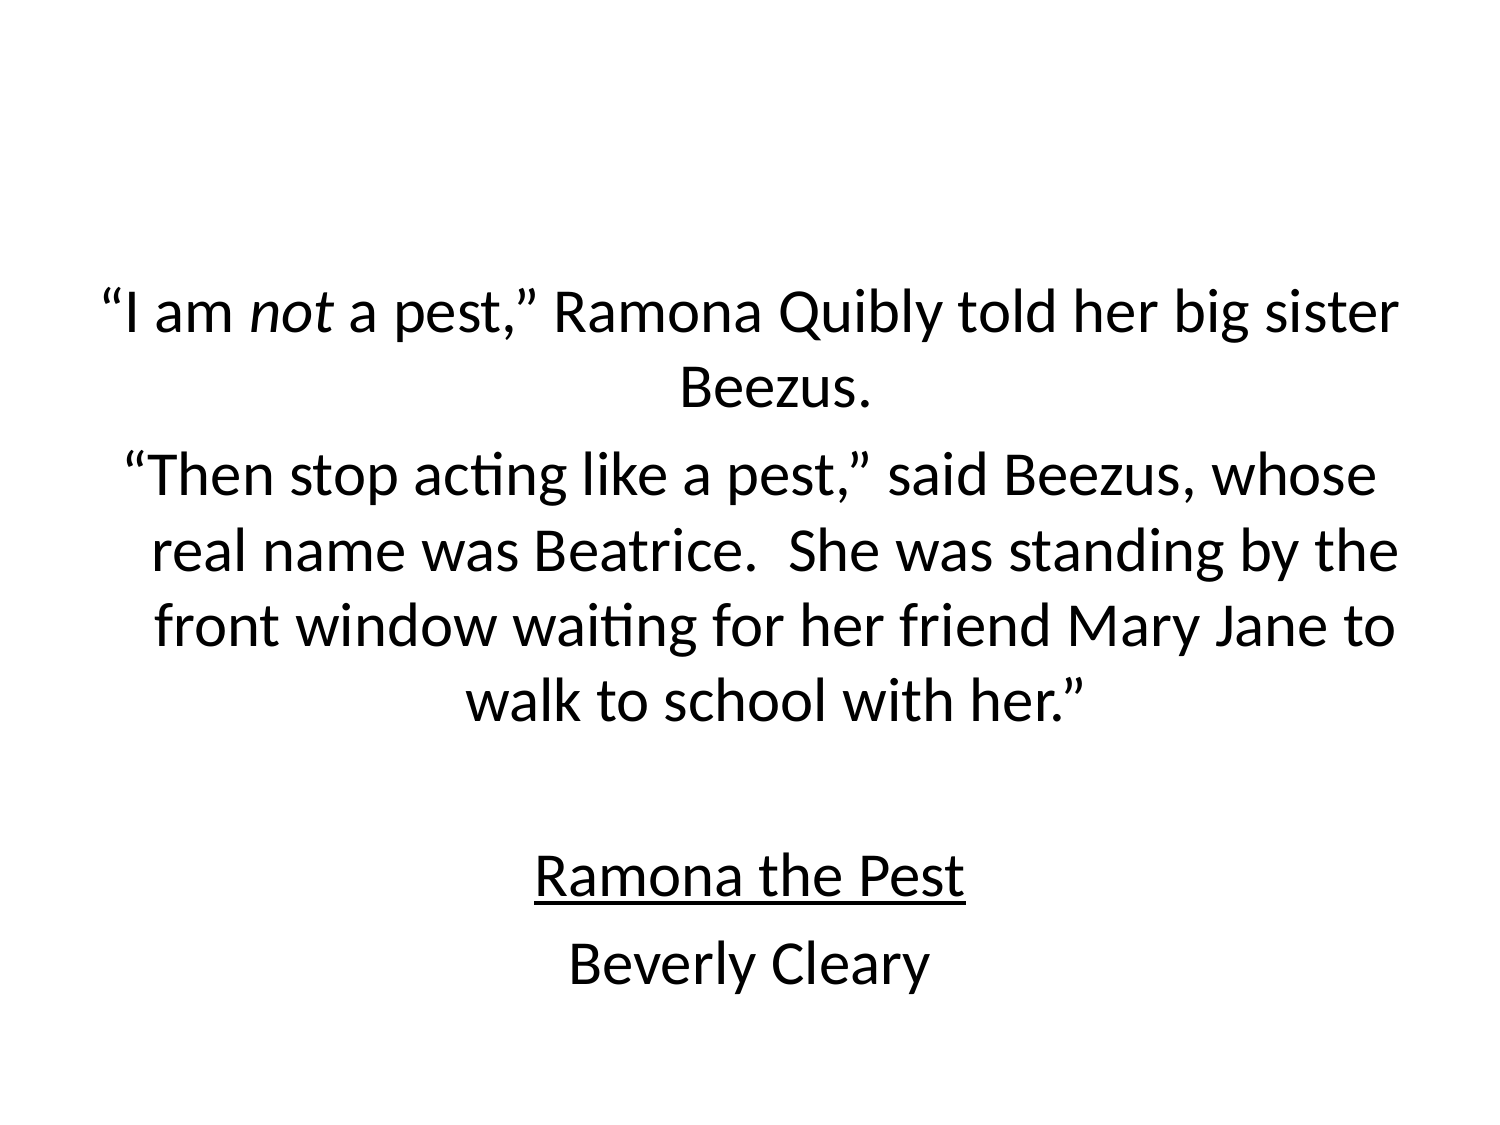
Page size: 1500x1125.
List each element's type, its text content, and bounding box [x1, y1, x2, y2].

list “I am not a pest,” Ramona Quibly told her big sister Beezus. “Then stop acting like a pest,” said Beezus, whose real name was Beatrice. She was standing by the front window waiting for her friend Mary Jane to walk to school with her.” Ramona the Pest Beverly Cleary [75, 262, 1425, 1005]
